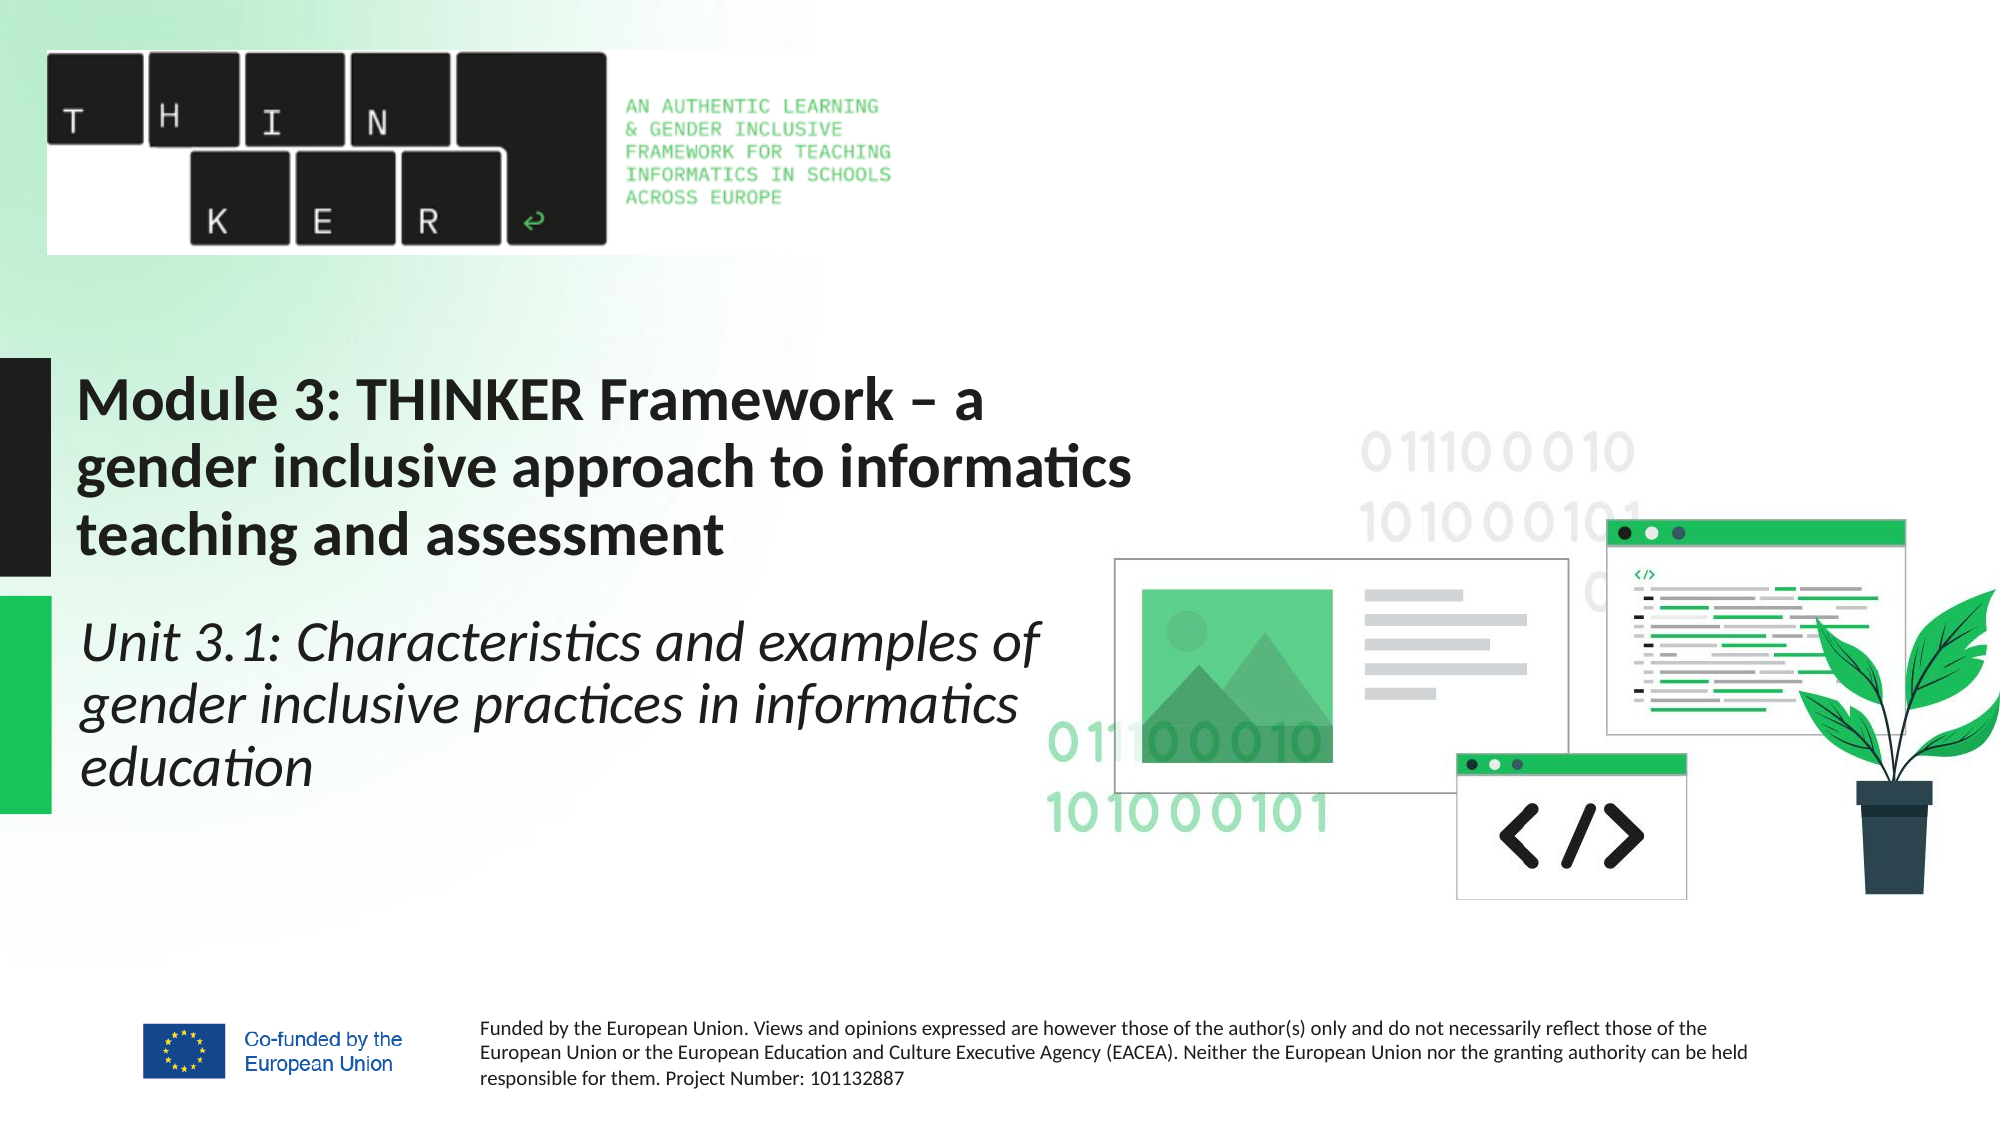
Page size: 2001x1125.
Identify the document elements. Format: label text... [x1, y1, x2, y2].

picture [1047, 431, 2000, 900]
title Module 3: THINKER Framework – a gender inclusive approach to informatics teaching and assessment [61, 358, 1196, 578]
subtitle Unit 3.1: Characteristics and examples of gender inclusive practices in informatics education [65, 599, 1197, 812]
picture [0, 0, 907, 1125]
